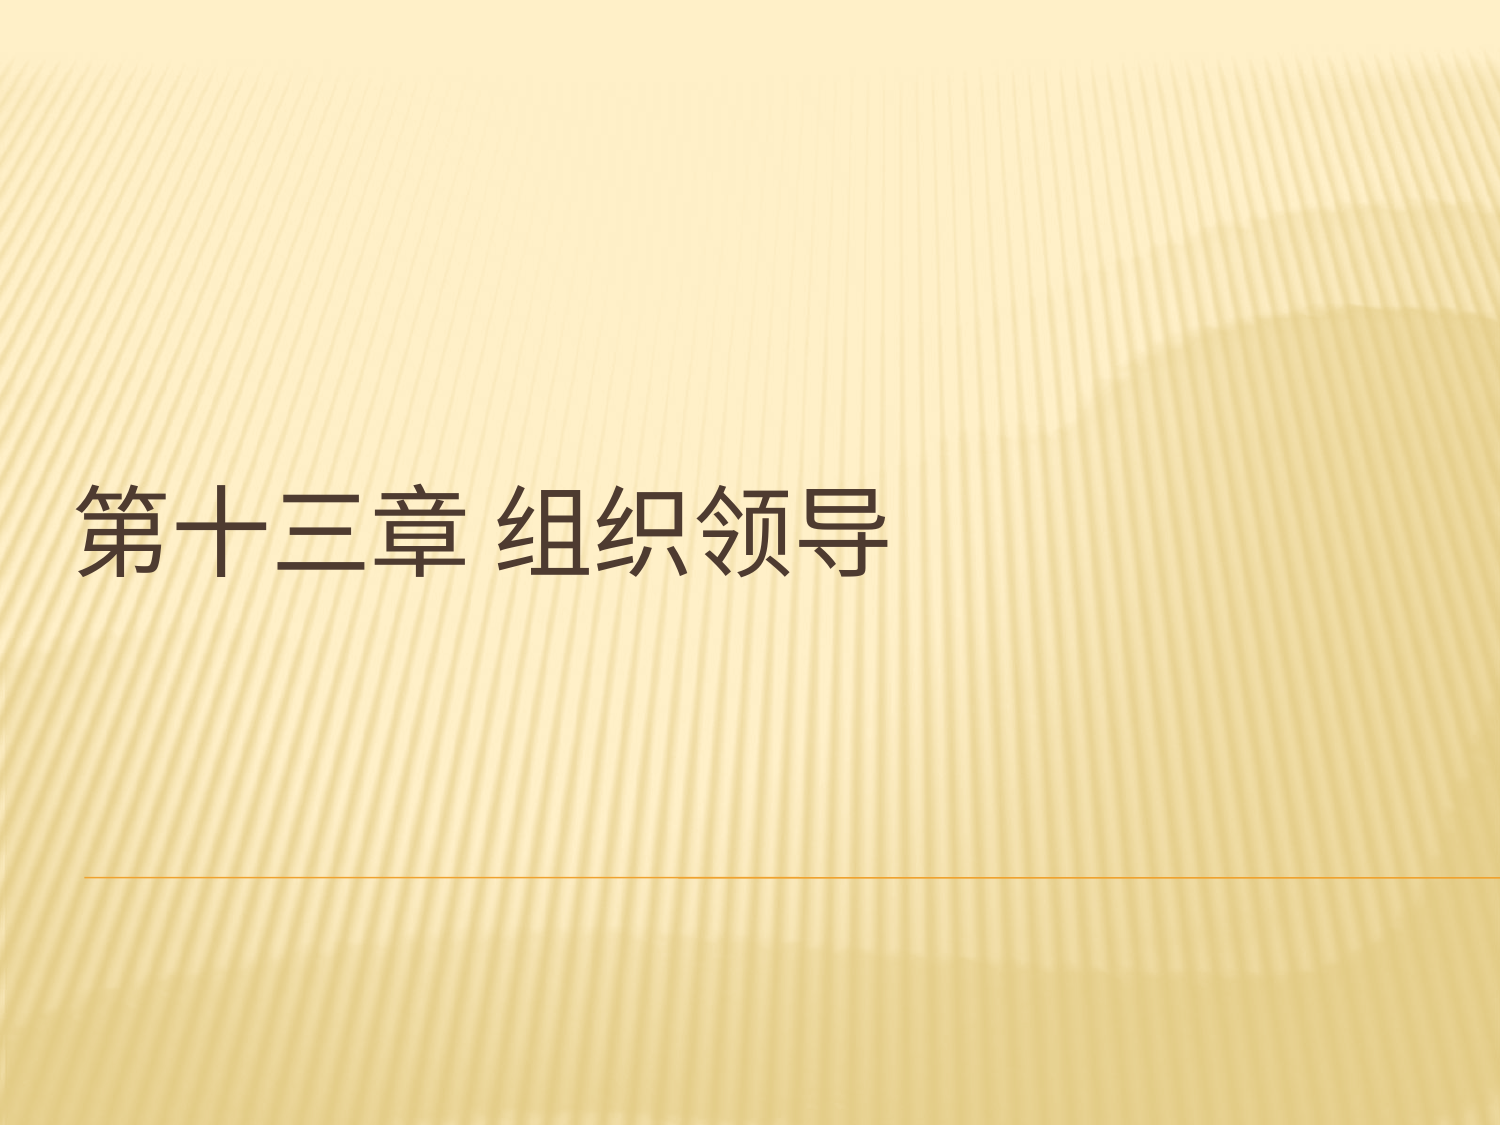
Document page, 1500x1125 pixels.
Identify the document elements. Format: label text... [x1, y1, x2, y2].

title 第十三章 组织领导 [56, 462, 1444, 663]
